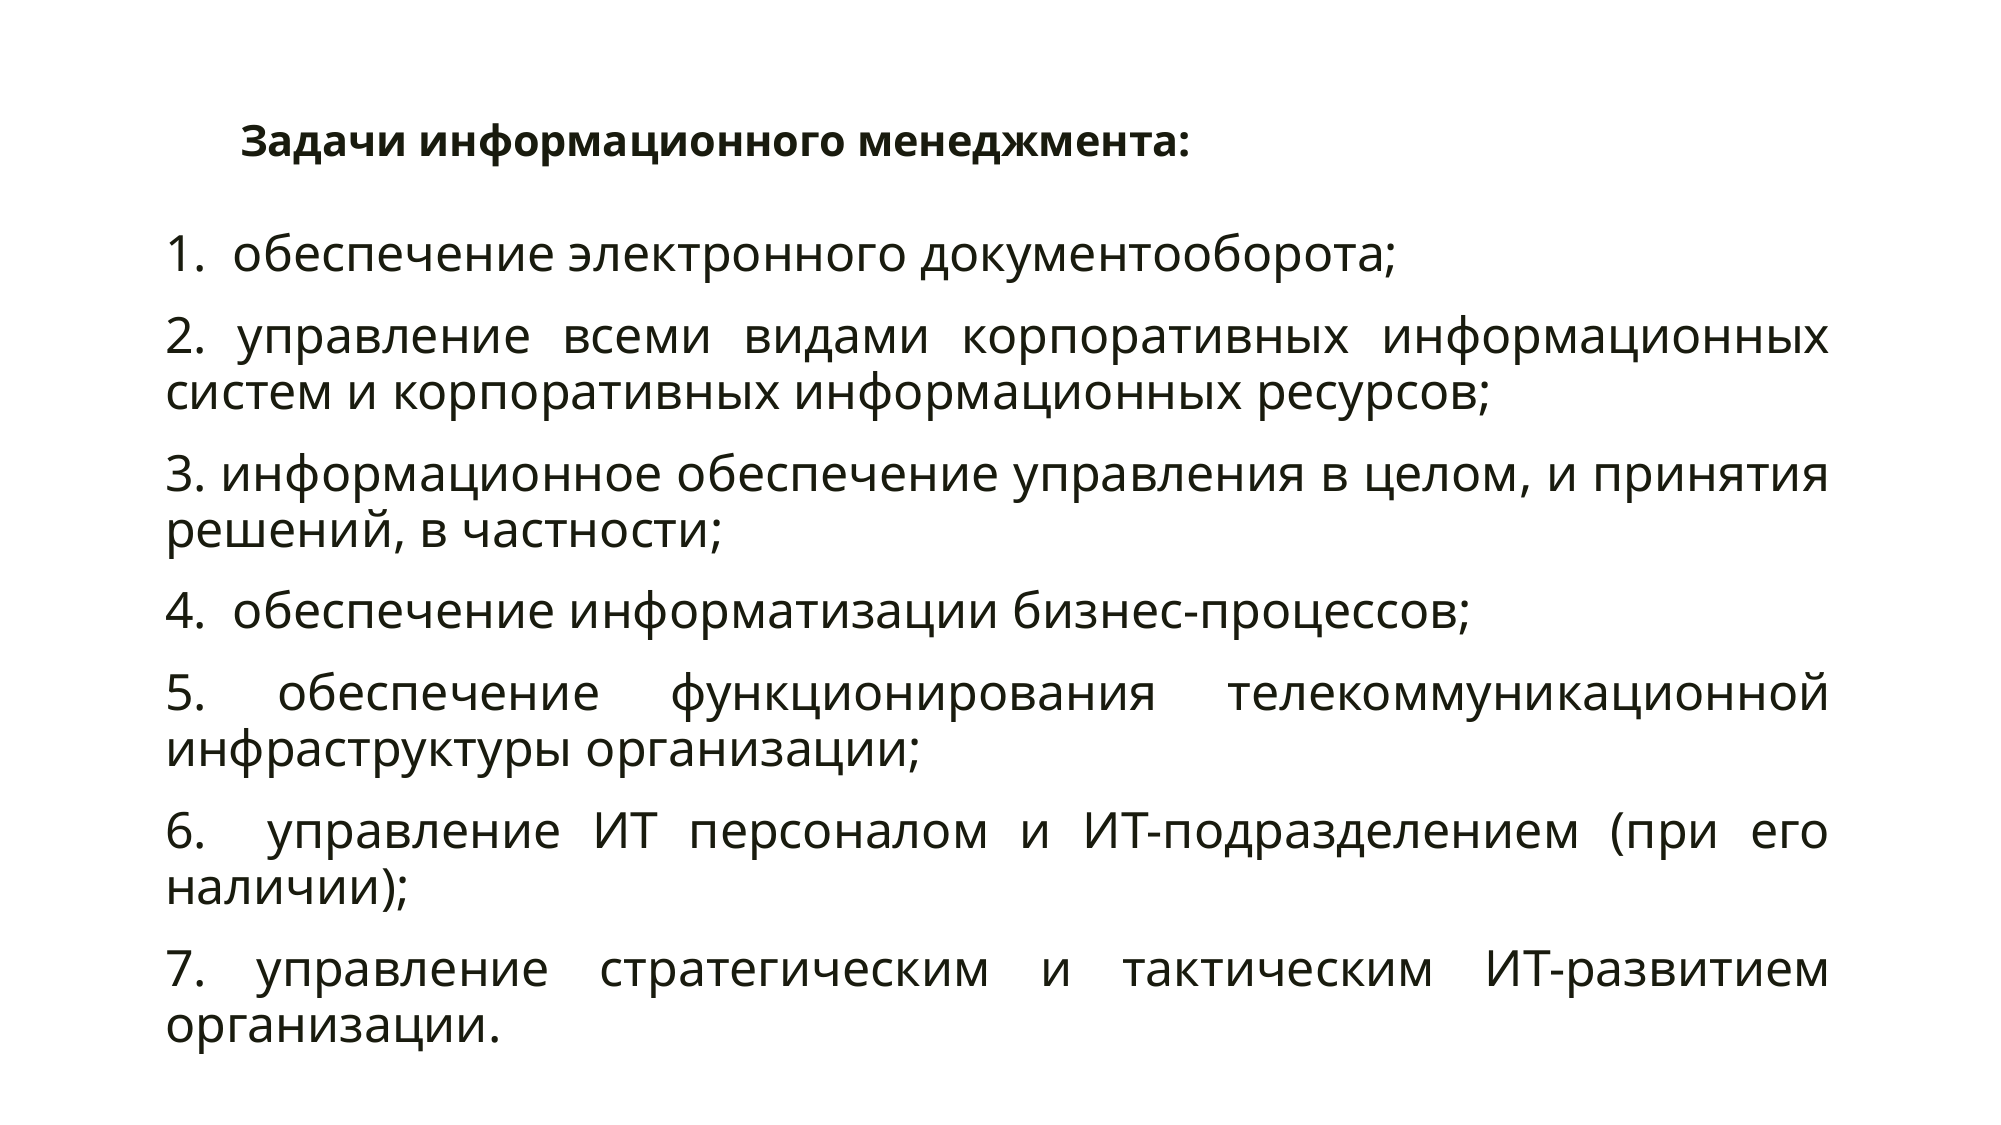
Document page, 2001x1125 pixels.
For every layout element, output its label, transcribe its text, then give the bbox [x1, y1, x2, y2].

list 1. обеспечение электронного документооборота; 2. управление всеми видами корпоративных информационных систем и корпоративных информационных ресурсов; 3. информационное обеспечение управления в целом, и принятия решений, в частности; 4. обеспечение информатизации бизнес-процессов; 5. обеспечение функционирования телекоммуникационной инфраструктуры организации; 6. управление ИТ персоналом и ИТ-подразделением (при его наличии); 7. управление стратегическим и тактическим ИТ-развитием организации. [150, 219, 1847, 1000]
title Задачи информационного менеджмента: [225, 112, 1800, 219]
